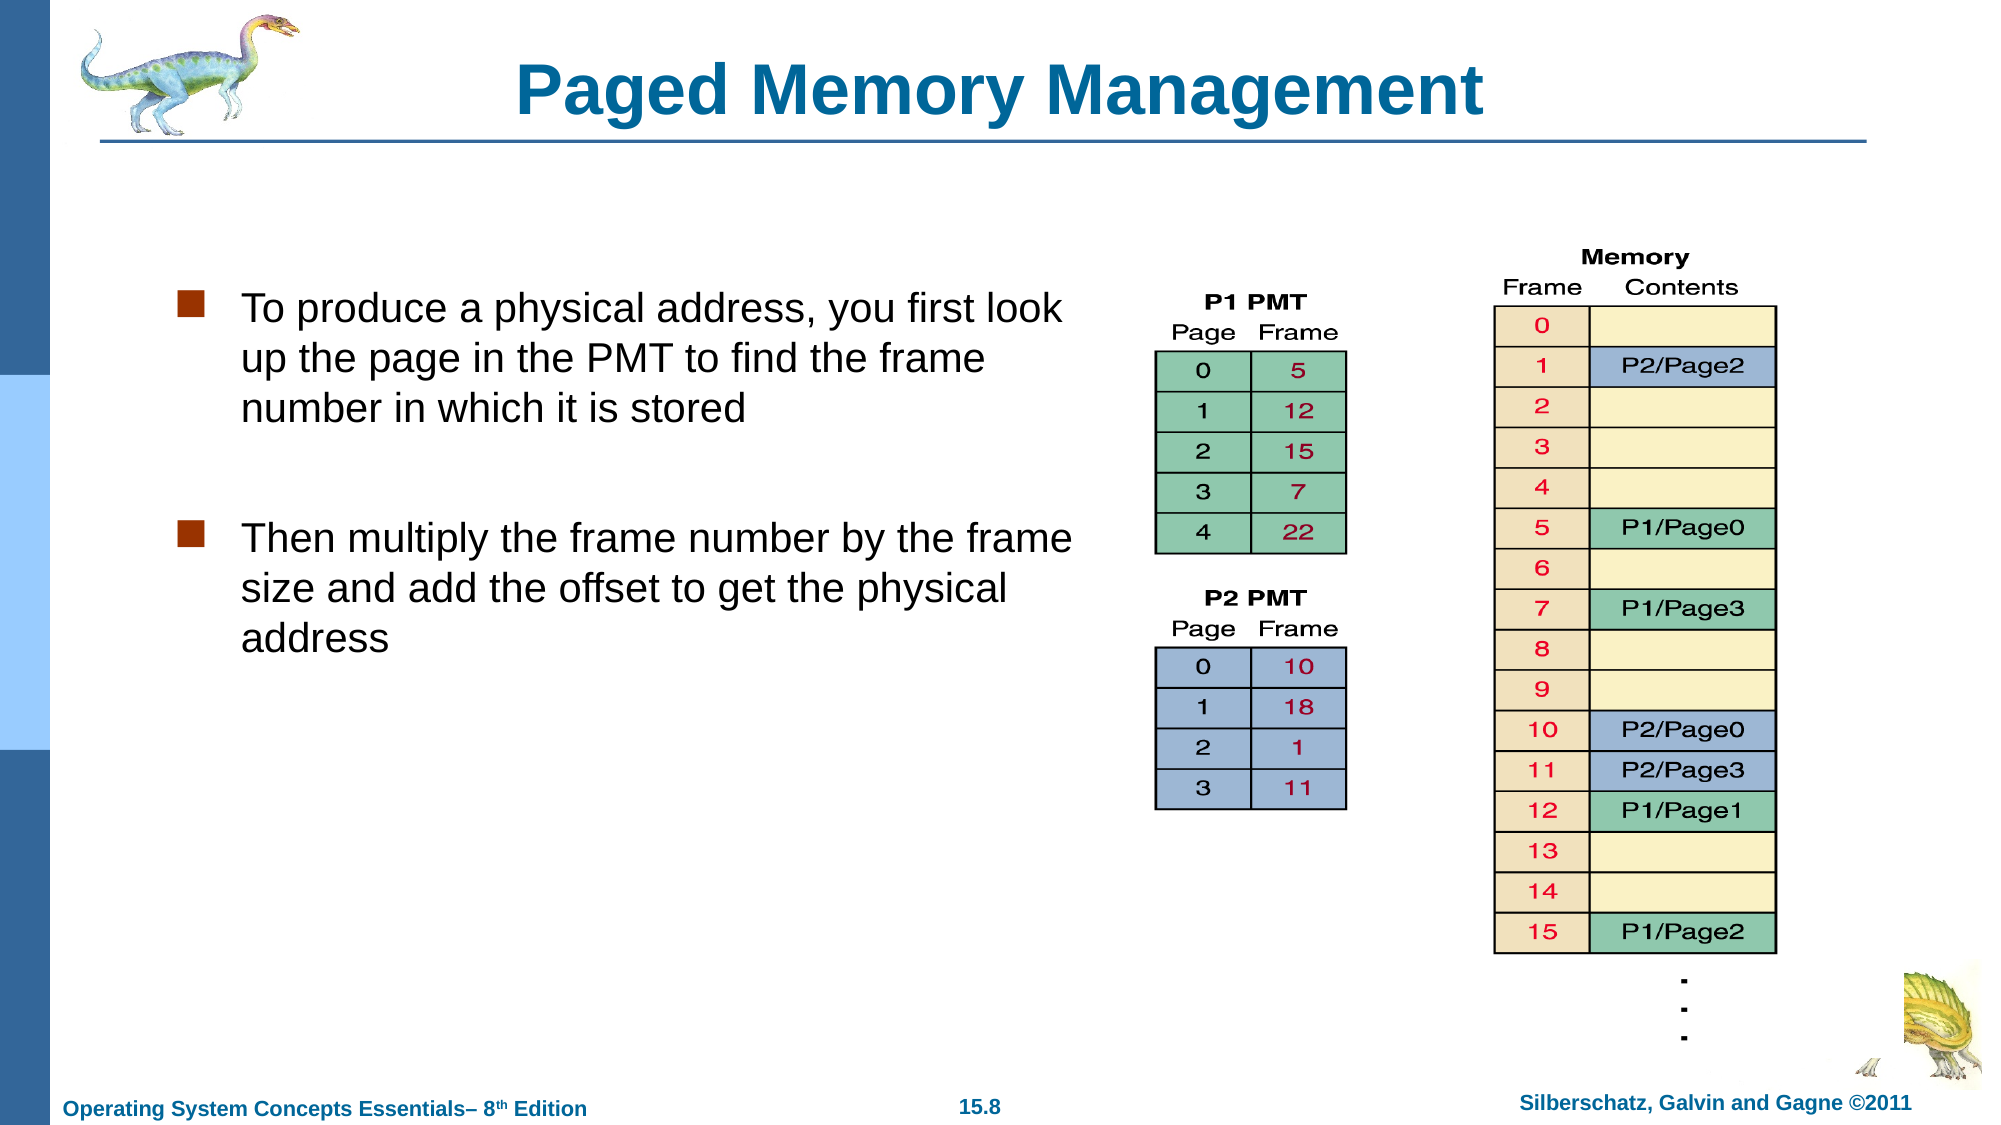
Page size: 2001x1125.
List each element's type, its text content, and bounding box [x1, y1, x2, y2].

title Paged Memory Management [99, 45, 1900, 141]
picture [1139, 232, 1982, 1090]
list To produce a physical address, you first look up the page in the PMT to find the frame number in which it is stored Then multiply the frame number by the frame size and add the offset to get the physical address [159, 270, 1126, 1021]
picture [62, 0, 324, 149]
